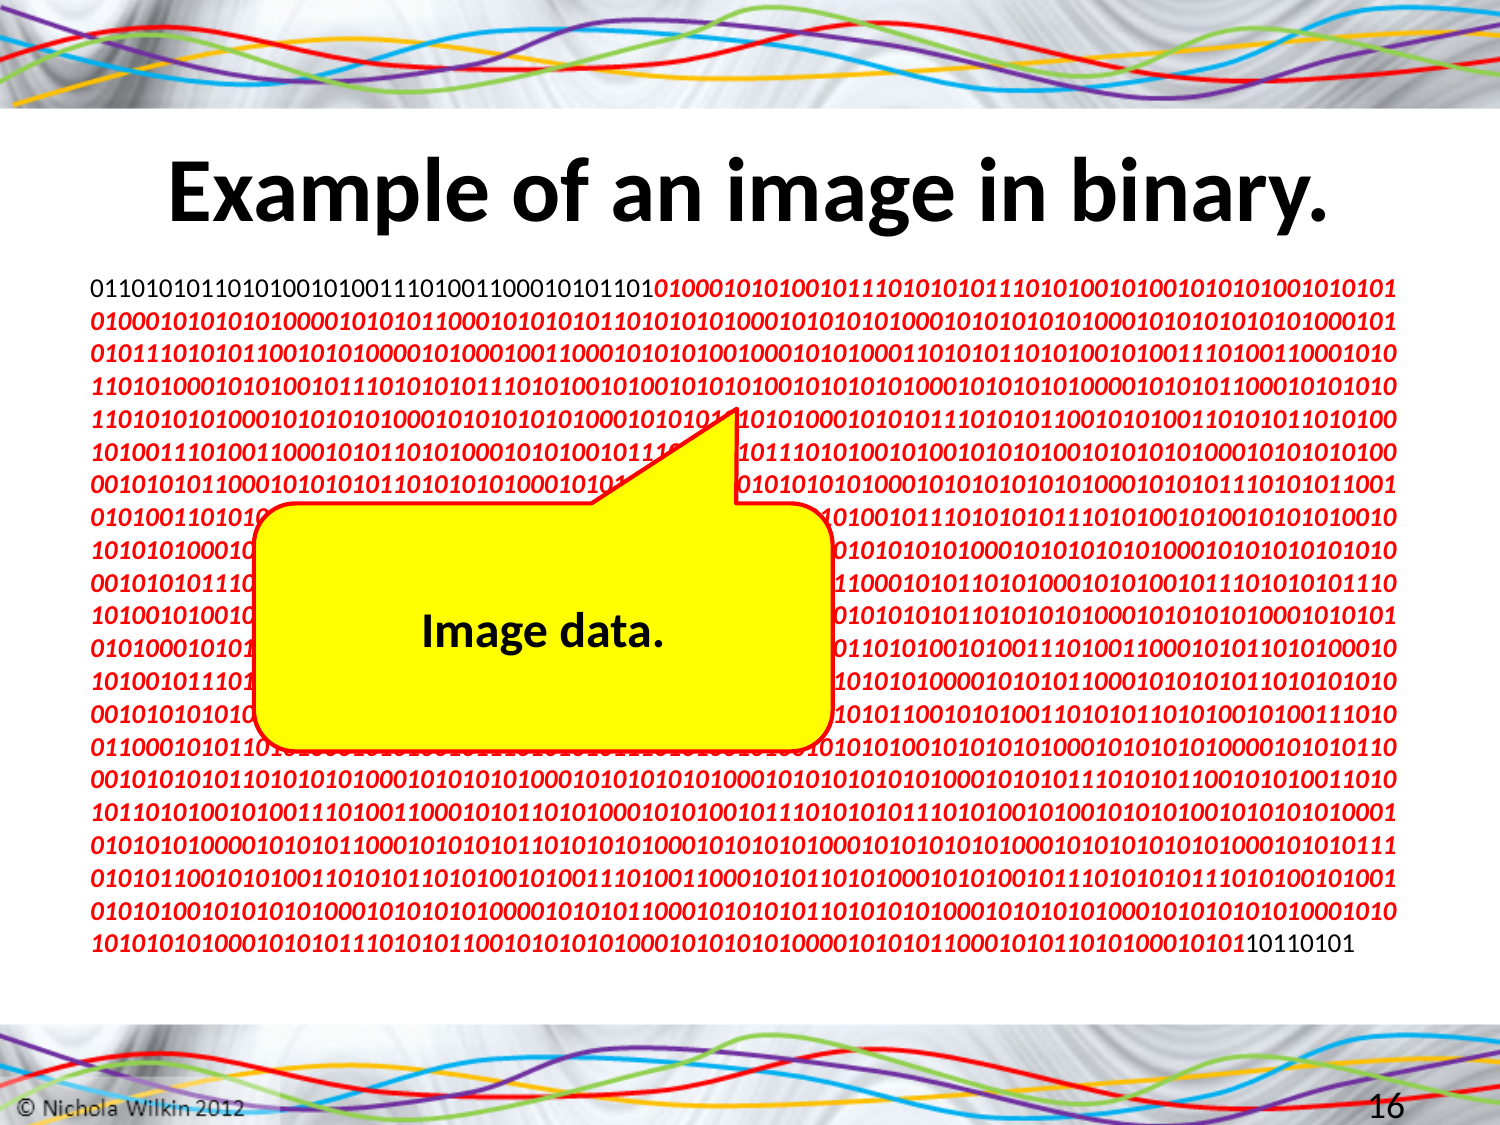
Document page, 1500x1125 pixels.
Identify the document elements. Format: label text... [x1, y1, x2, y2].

list 011010101101010010100111010011000101011010100010101001011101010101110101001010010101010010101010100010101010100001010101100010101010110101010100010101010100010101010101000101010101010100010101011101010110010101000010100010011000101010100100010101000110101011010100101001110100110001010110101000101010010111010101011101010010100101010100101010101000101010101000010101011000101010101101010101000101010101000101010101010001010101010101000101010111010101100101010011010101101010010100111010011000101011010100010101001011101010101110101001010010101010010101010100010101010100001010101100010101010110101010100010101010100010101010101000101010101010100010101011101010110010101001101010110101001010011101001100010101101010001010100101110101010111010100101001010101001010101010001010101010000101010110001010101011010101010001010101010001010101010100010101010101010001010101110101011001010100110101011010100101001110100110001010110101000101010010111010101011101010010100101010100101010101000101010101000010101011000101010101101010101000101010101000101010101010001010101010101000101010111010101100101010011010101101010010100111010011000101011010100010101001011101010101110101001010010101010010101010100010101010100001010101100010101010110101010100010101010100010101010101000101010101010100010101011101010110010101001101010110101001010011101001100010101101010001010100101110101010111010100101001010101001010101010001010101010000101010110001010101011010101010001010101010001010101010100010101010101010001010101110101011001010100110101011010100101001110100110001010110101000101010010111010101011101010010100101010100101010101000101010101000010101011000101010101101010101000101010101000101010101010001010101010101000101010111010101100101010011010101101010010100111010011000101011010100010101001011101010101110101001010010101010010101010100010101010100001010101100010101010110101010100010101010100010101010101000101010101010100010101011101010110010101010100010101010100001010101100010101101010001010110110101 [75, 262, 1425, 1005]
slide_number 16 [1352, 1074, 1465, 1125]
picture [0, 0, 1500, 1125]
title Example of an image in binary. [75, 113, 1425, 256]
text_box Image data. [251, 406, 835, 754]
